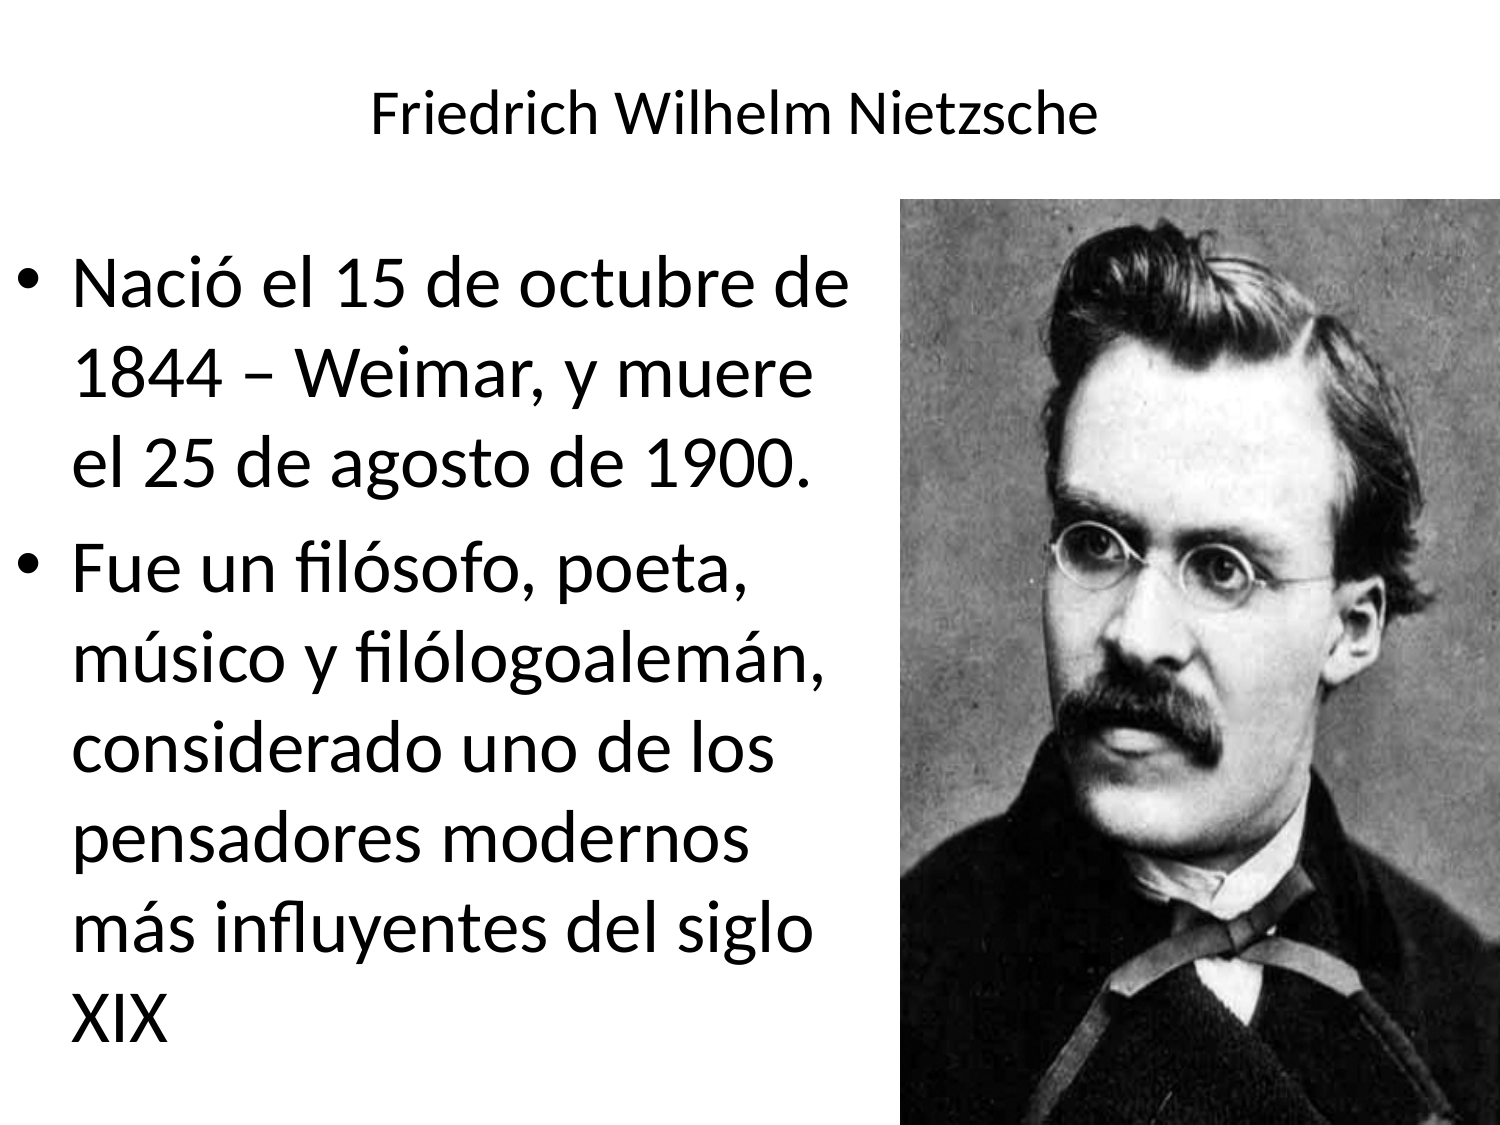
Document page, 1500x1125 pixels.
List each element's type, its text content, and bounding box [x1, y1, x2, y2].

picture [899, 199, 1500, 1125]
list Nació el 15 de octubre de 1844 – Weimar, y muere el 25 de agosto de 1900. Fue un filósofo, poeta, músico y filólogoalemán, considerado uno de los pensadores modernos más influyentes del siglo XIX [0, 224, 888, 1125]
title Friedrich Wilhelm Nietzsche [75, 62, 1425, 233]
